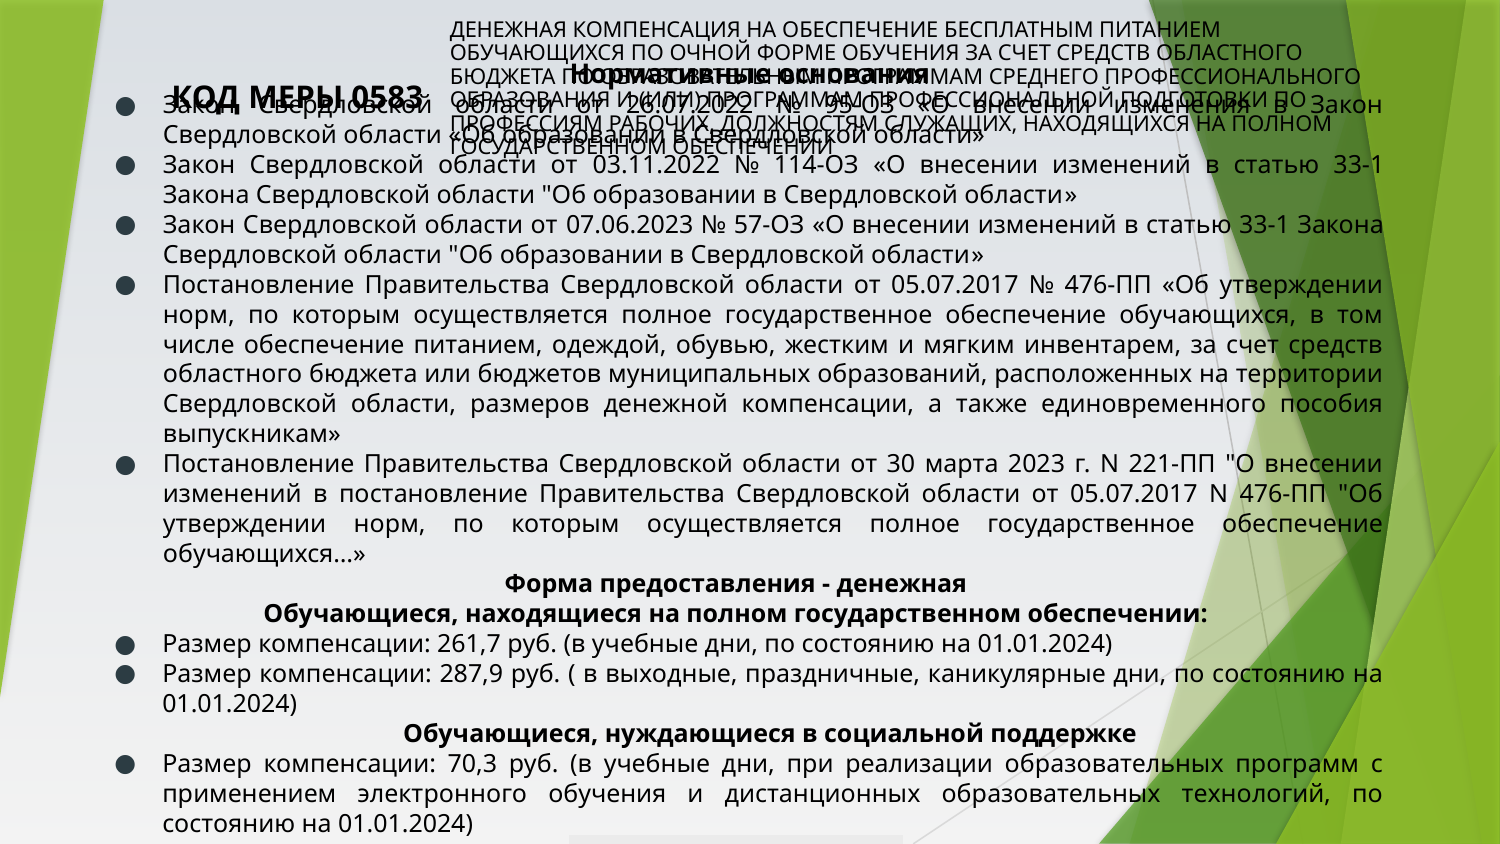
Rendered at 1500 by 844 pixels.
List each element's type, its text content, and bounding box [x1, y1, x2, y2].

text_box Нормативные основания Закон Свердловской области от 26.07.2022 № 95-ОЗ «О внесении изменения в Закон Свердловской области «Об образовании в Свердловской области» Закон Свердловской области от 03.11.2022 № 114-ОЗ «О внесении изменений в статью 33-1 Закона Свердловской области "Об образовании в Свердловской области» Закон Свердловской области от 07.06.2023 № 57-ОЗ «О внесении изменений в статью 33-1 Закона Свердловской области "Об образовании в Свердловской области» Постановление Правительства Свердловской области от 05.07.2017 № 476-ПП «Об утверждении норм, по которым осуществляется полное государственное обеспечение обучающихся, в том числе обеспечение питанием, одеждой, обувью, жестким и мягким инвентарем, за счет средств областного бюджета или бюджетов муниципальных образований, расположенных на территории Свердловской области, размеров денежной компенсации, а также единовременного пособия выпускникам» Постановление Правительства Свердловской области от 30 марта 2023 г. N 221-ПП "О внесении изменений в постановление Правительства Свердловской области от 05.07.2017 N 476-ПП "Об утверждении норм, по которым осуществляется полное государственное обеспечение обучающихся…» Форма предоставления - денежная Обучающиеся, находящиеся на полном государственном обеспечении: Размер компенсации: 261,7 руб. (в учебные дни, по состоянию на 01.01.2024) Размер компенсации: 287,9 руб. ( в выходные, праздничные, каникулярные дни, по состоянию на 01.01.2024) Обучающиеся, нуждающиеся в социальной поддержке Размер компенсации: 70,3 руб. (в учебные дни, при реализации образовательных программ с применением электронного обучения и дистанционных образовательных технологий, по состоянию на 01.01.2024) Периодичность выплаты Ежемесячно [76, 208, 1397, 722]
title ДЕНЕЖНАЯ КОМПЕНСАЦИЯ НА ОБЕСПЕЧЕНИЕ БЕСПЛАТНЫМ ПИТАНИЕМ ОБУЧАЮЩИХСЯ ПО ОЧНОЙ ФОРМЕ ОБУЧЕНИЯ ЗА СЧЕТ СРЕДСТВ ОБЛАСТНОГО БЮДЖЕТА ПО ОБРАЗОВАТЕЛЬНЫМ ПРОГРАММАМ СРЕДНЕГО ПРОФЕССИОНАЛЬНОГО ОБРАЗОВАНИЯ И (ИЛИ) ПРОГРАММАМ ПРОФЕССИОНАЛЬНОЙ ПОДГОТОВКИ ПО ПРОФЕССИЯМ РАБОЧИХ, ДОЛЖНОСТЯМ СЛУЖАЩИХ, НАХОДЯЩИХСЯ НА ПОЛНОМ ГОСУДАРСТВЕННОМ ОБЕСПЕЧЕНИИ [438, 16, 1384, 162]
text_box КОД МЕРЫ 0583 [122, 31, 439, 162]
